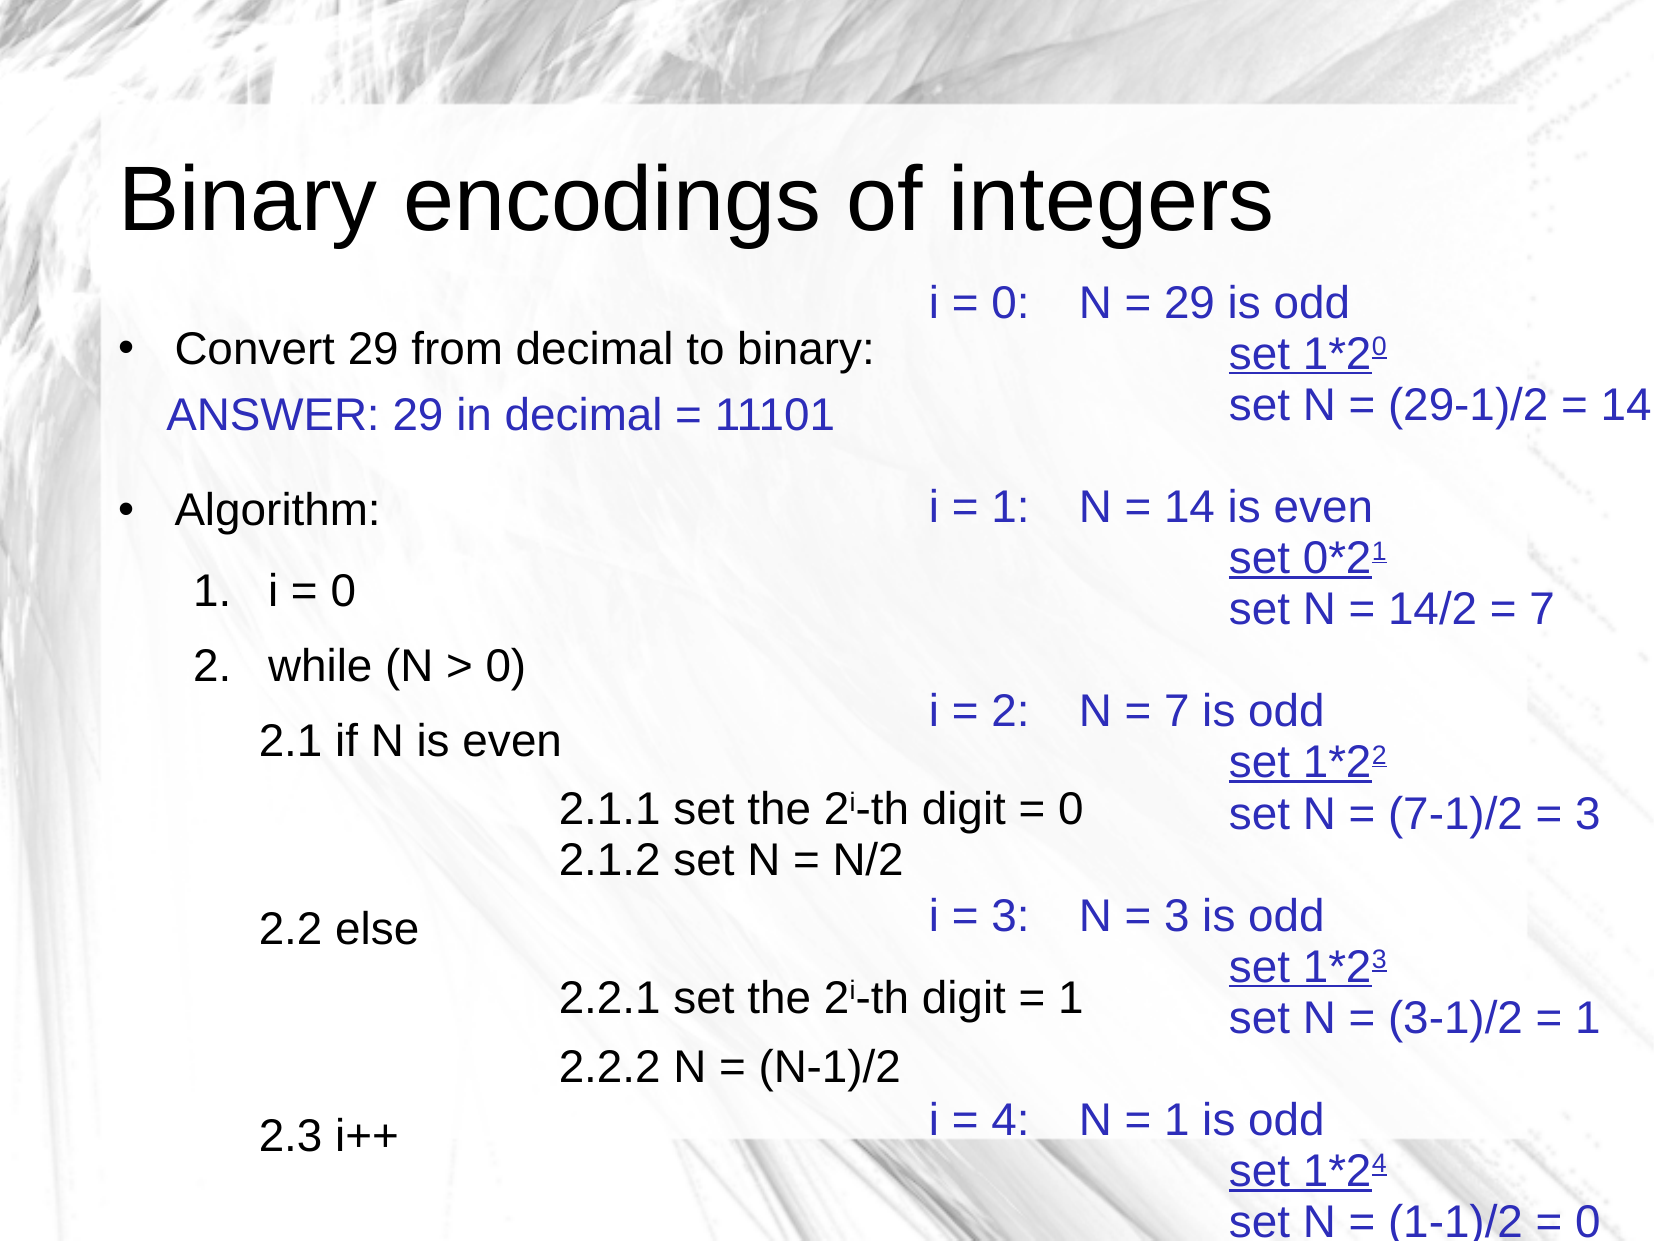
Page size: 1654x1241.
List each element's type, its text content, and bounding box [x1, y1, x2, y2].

picture [0, 0, 1654, 1241]
text_box ANSWER: 29 in decimal = 11101 [151, 382, 890, 449]
list Convert 29 from decimal to binary: Algorithm: i = 0 while (N > 0) 2.1 if N is even 2.1.1 set the 2i-th digit = 0 2.1.2 set N = N/2 2.2 else 2.2.1 set the 2i-th digit = 1 2.2.2 N = (N-1)/2 2.3 i++ [118, 319, 914, 1109]
title Binary encodings of integers [118, 93, 1506, 299]
text_box i = 0: N = 29 is odd set 1*20 set N = (29-1)/2 = 14 i = 1: N = 14 is even set 0*21 set N = 14/2 = 7 i = 2: N = 7 is odd set 1*22 set N = (7-1)/2 = 3 i = 3: N = 3 is odd set 1*23 set N = (3-1)/2 = 1 i = 4: N = 1 is odd set 1*24 set N = (1-1)/2 = 0 [914, 270, 1654, 1241]
